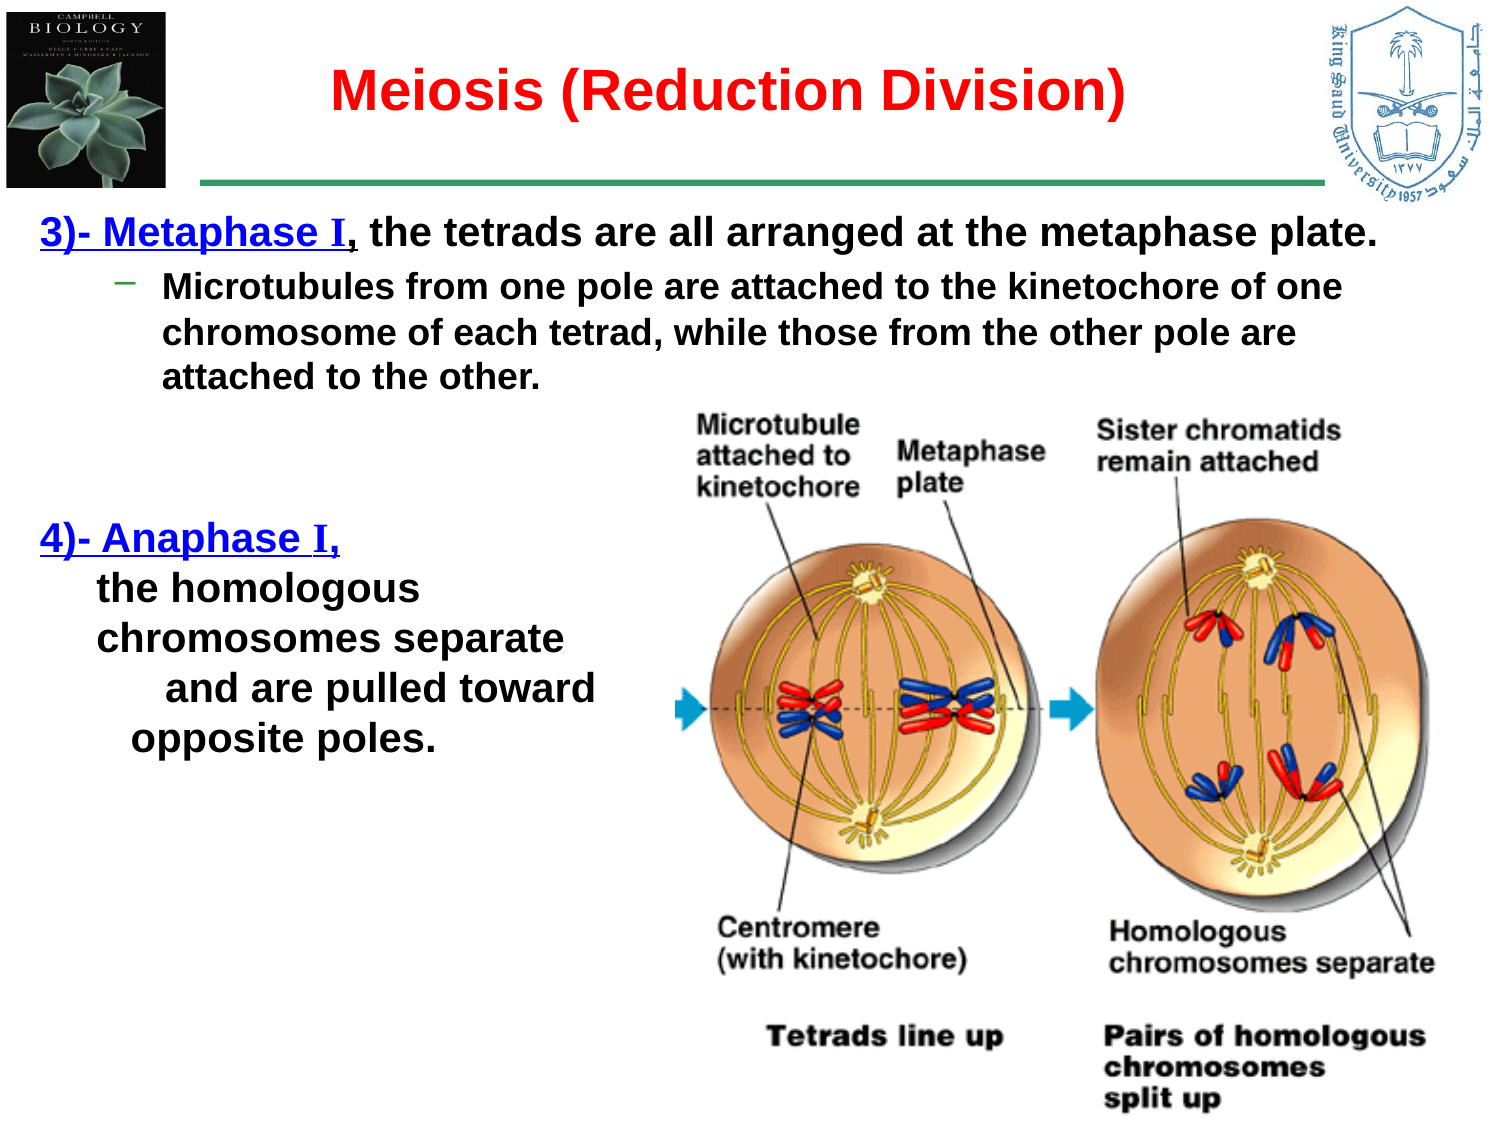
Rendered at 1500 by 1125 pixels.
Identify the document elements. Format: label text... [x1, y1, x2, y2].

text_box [5, 0, 1488, 209]
list 3)- Metaphase I, the tetrads are all arranged at the metaphase plate. Microtubules from one pole are attached to the kinetochore of one chromosome of each tetrad, while those from the other pole are attached to the other. 4)- Anaphase I, the homologous chromosomes separate and are pulled toward opposite poles. [24, 216, 1475, 851]
picture [674, 387, 1452, 1125]
